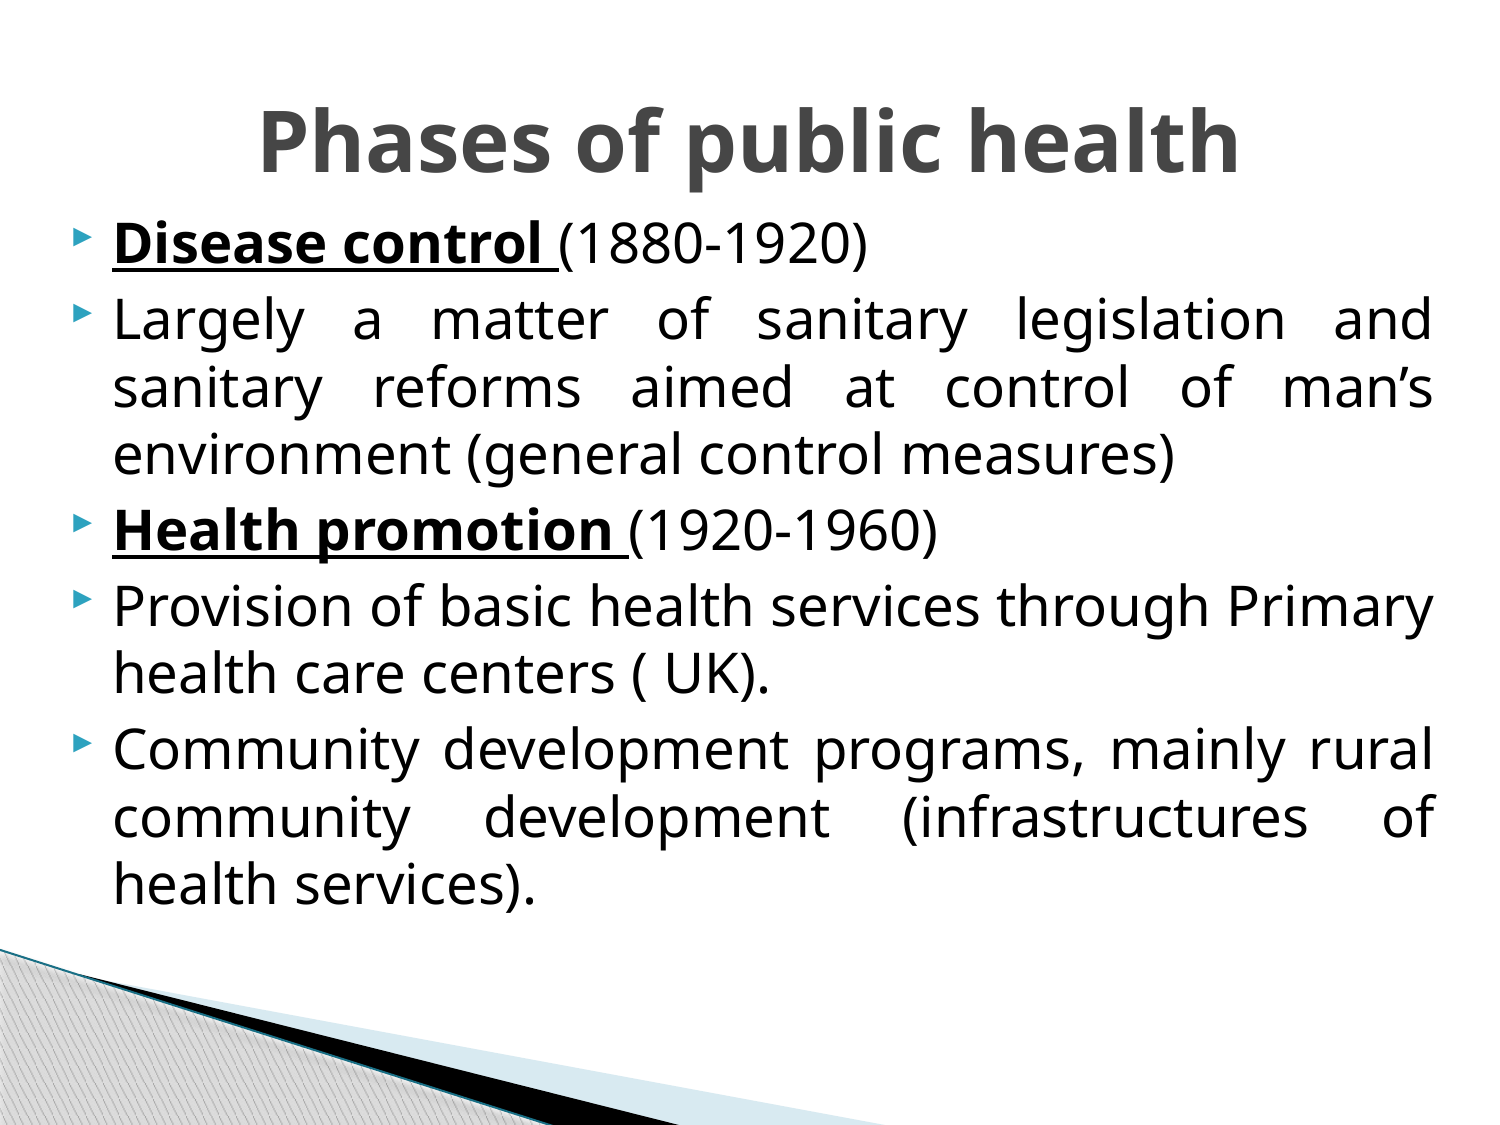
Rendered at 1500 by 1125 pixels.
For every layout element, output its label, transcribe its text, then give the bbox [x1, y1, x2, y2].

title Phases of public health [75, 45, 1425, 233]
list Disease control (1880-1920) Largely a matter of sanitary legislation and sanitary reforms aimed at control of man’s environment (general control measures) Health promotion (1920-1960) Provision of basic health services through Primary health care centers ( UK). Community development programs, mainly rural community development (infrastructures of health services). [37, 200, 1450, 1088]
